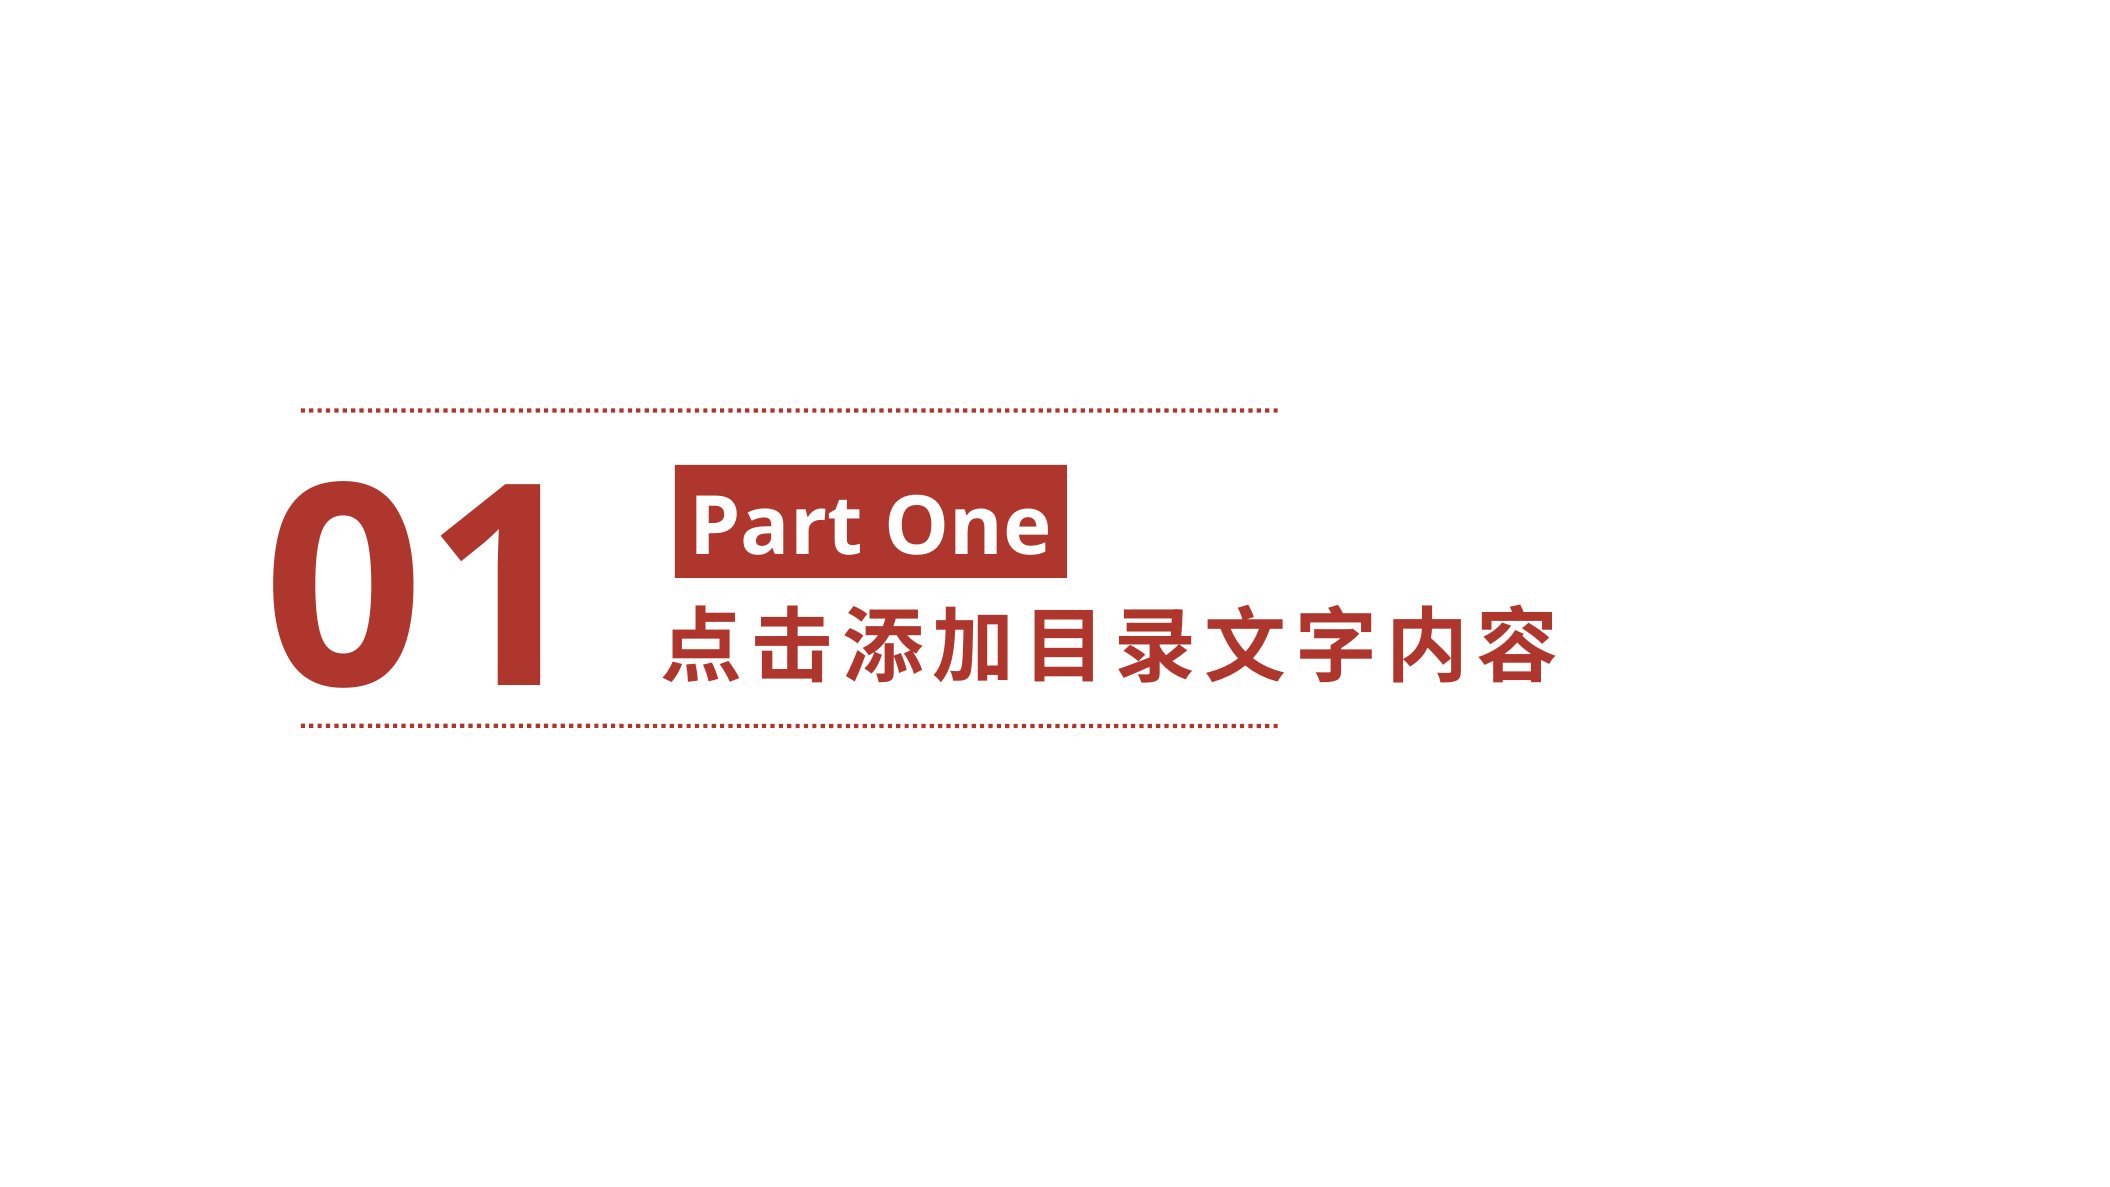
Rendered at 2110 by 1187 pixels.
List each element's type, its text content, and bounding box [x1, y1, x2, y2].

text_box 01 [248, 397, 601, 750]
text_box 点击添加目录文字内容 [646, 585, 1831, 699]
text_box Part One [674, 464, 1067, 578]
